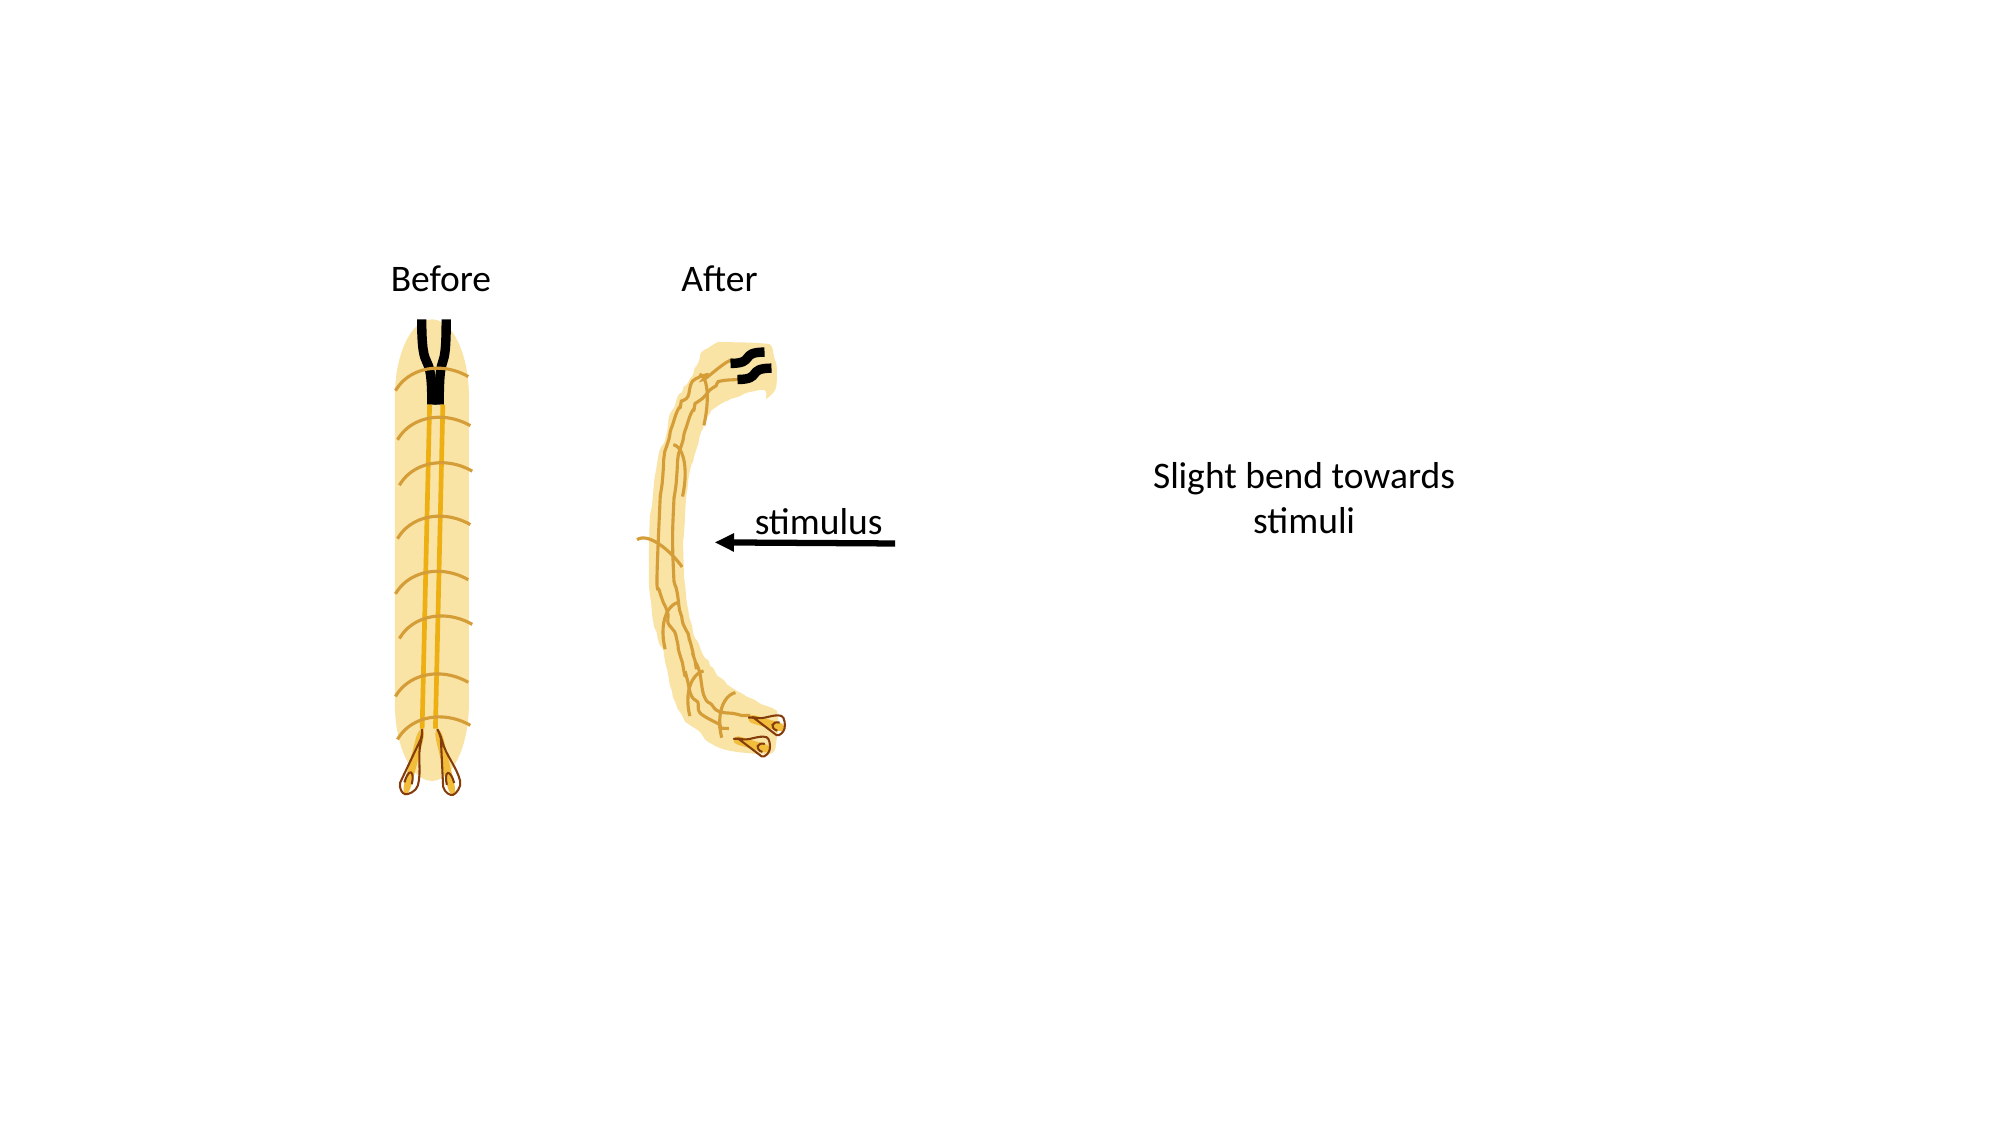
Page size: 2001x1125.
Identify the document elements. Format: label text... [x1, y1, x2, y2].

text_box Before [376, 247, 507, 307]
text_box Slight bend towards stimuli [1138, 444, 1471, 549]
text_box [642, 341, 786, 773]
text_box After [666, 246, 773, 307]
text_box stimulus [786, 489, 898, 550]
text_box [388, 319, 505, 816]
